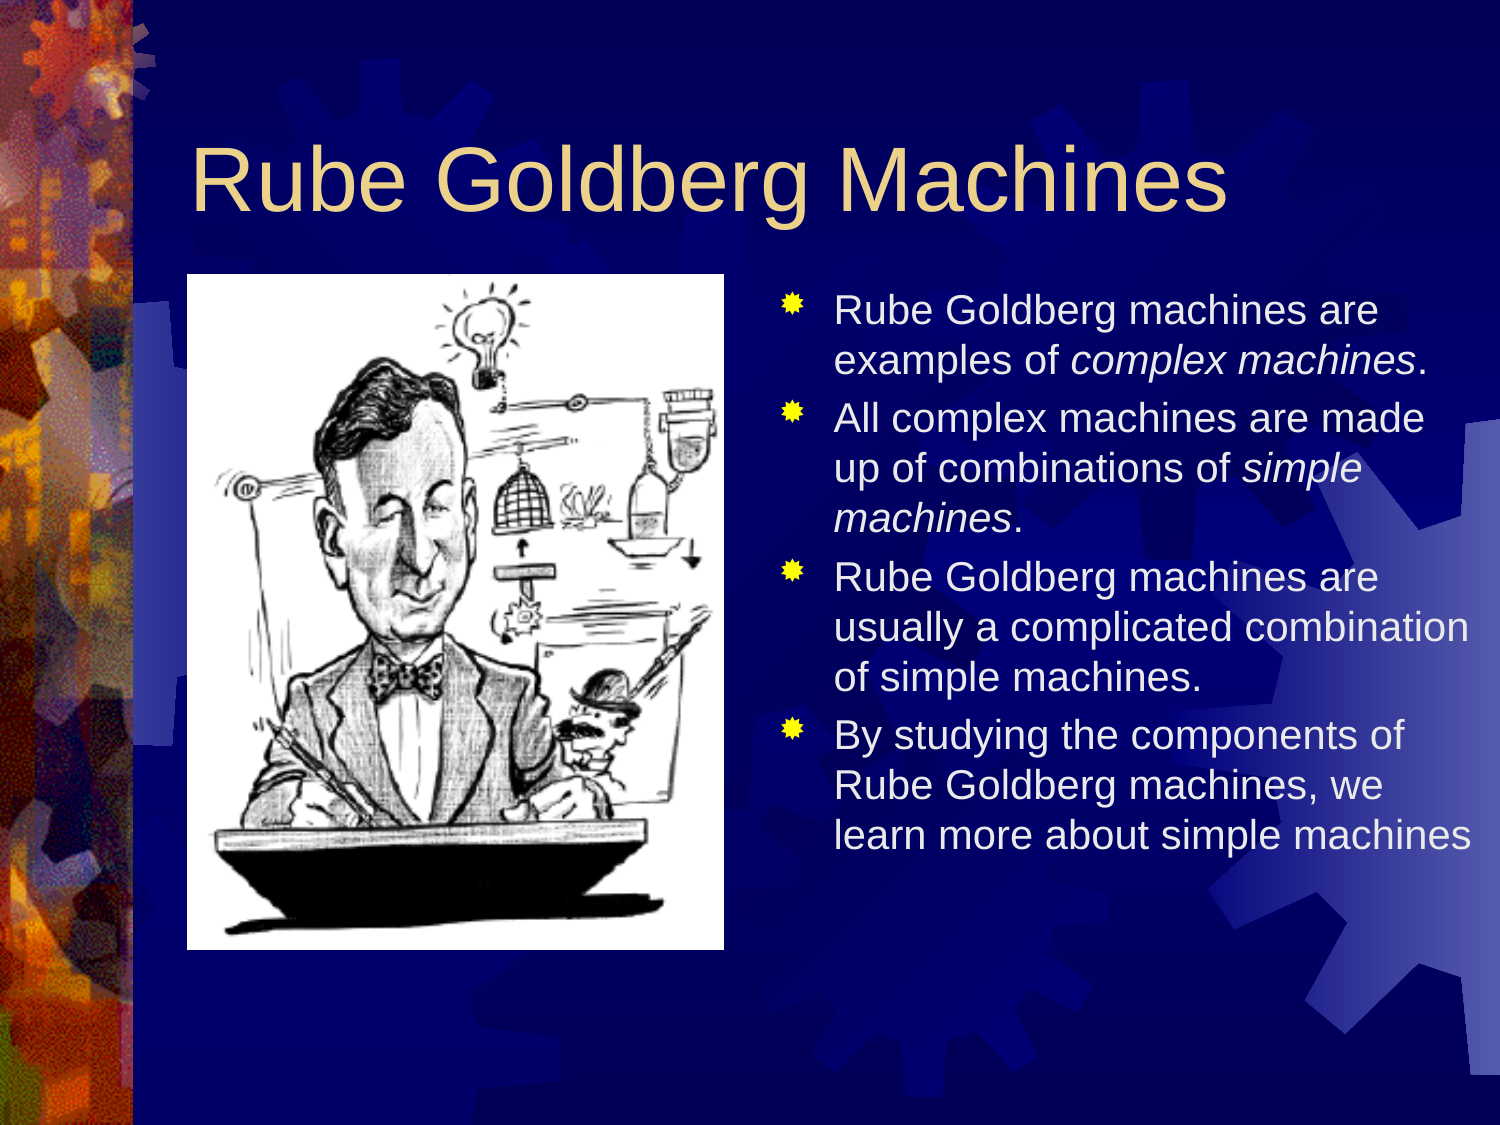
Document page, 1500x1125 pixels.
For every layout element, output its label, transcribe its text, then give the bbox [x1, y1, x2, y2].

title Rube Goldberg Machines [174, 49, 1451, 238]
list Rube Goldberg machines are examples of complex machines. All complex machines are made up of combinations of simple machines. Rube Goldberg machines are usually a complicated combination of simple machines. By studying the components of Rube Goldberg machines, we learn more about simple machines [762, 274, 1488, 1076]
picture [0, 0, 133, 1125]
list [187, 274, 724, 951]
